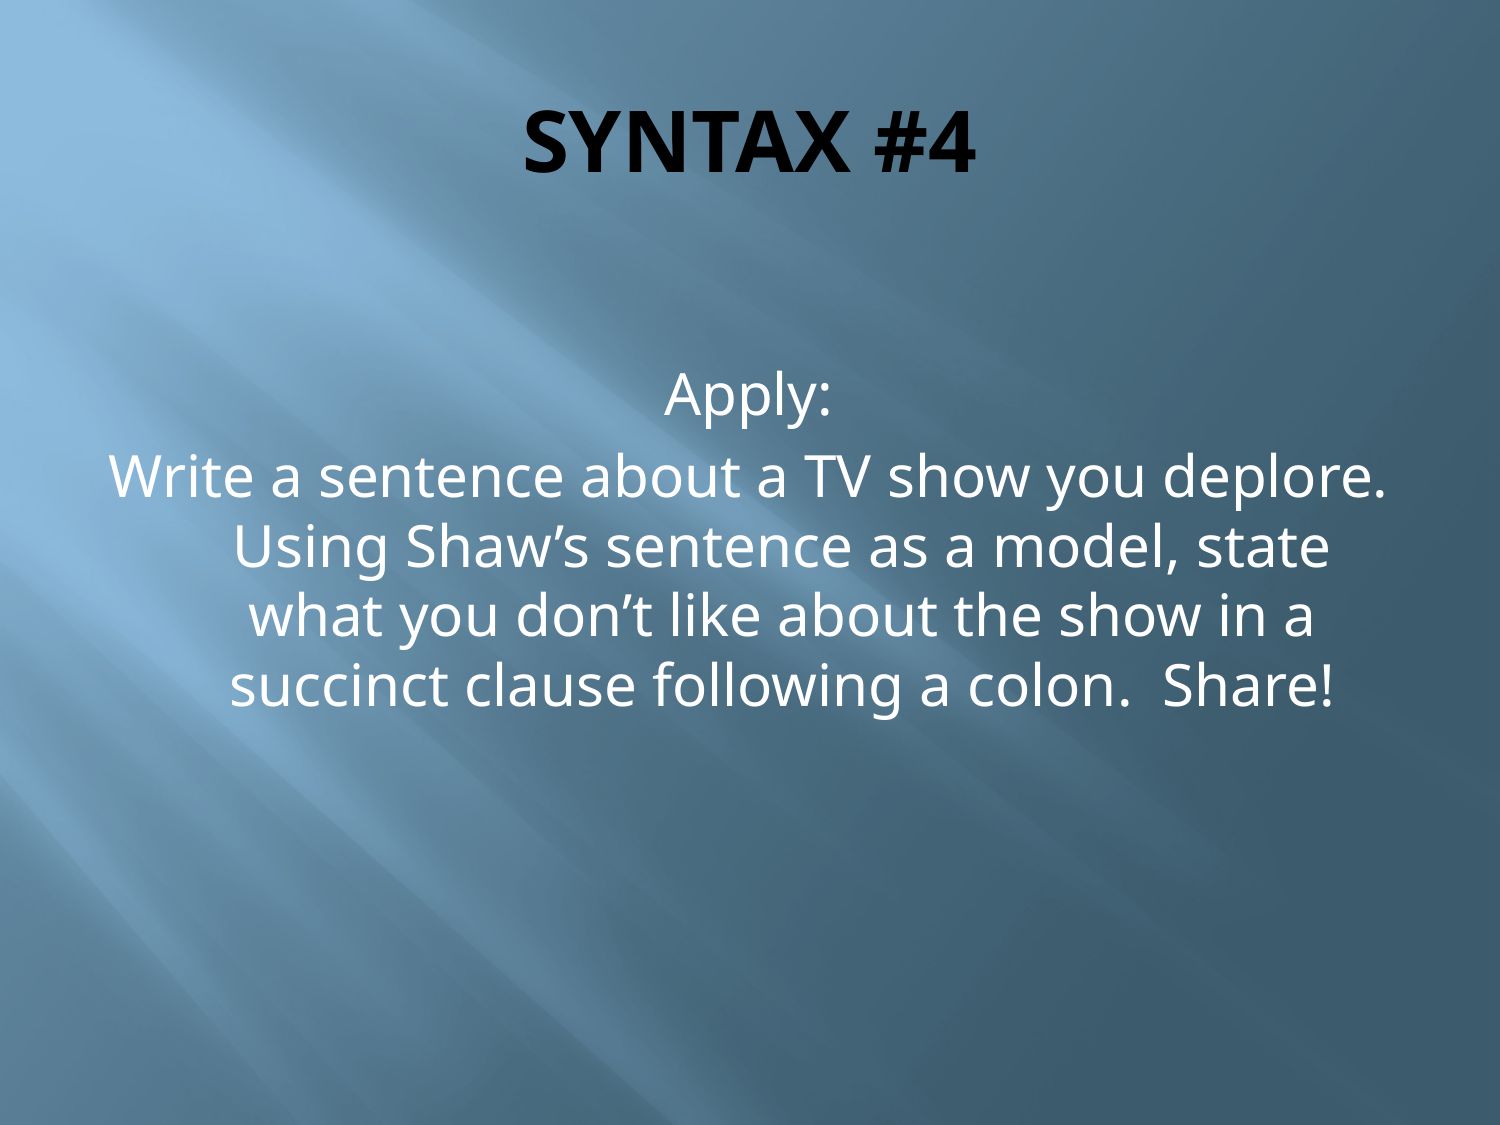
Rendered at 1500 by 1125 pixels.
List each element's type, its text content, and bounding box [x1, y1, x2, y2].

list Apply: Write a sentence about a TV show you deplore. Using Shaw’s sentence as a model, state what you don’t like about the show in a succinct clause following a colon. Share! [62, 350, 1413, 875]
title SYNTAX #4 [75, 45, 1425, 233]
